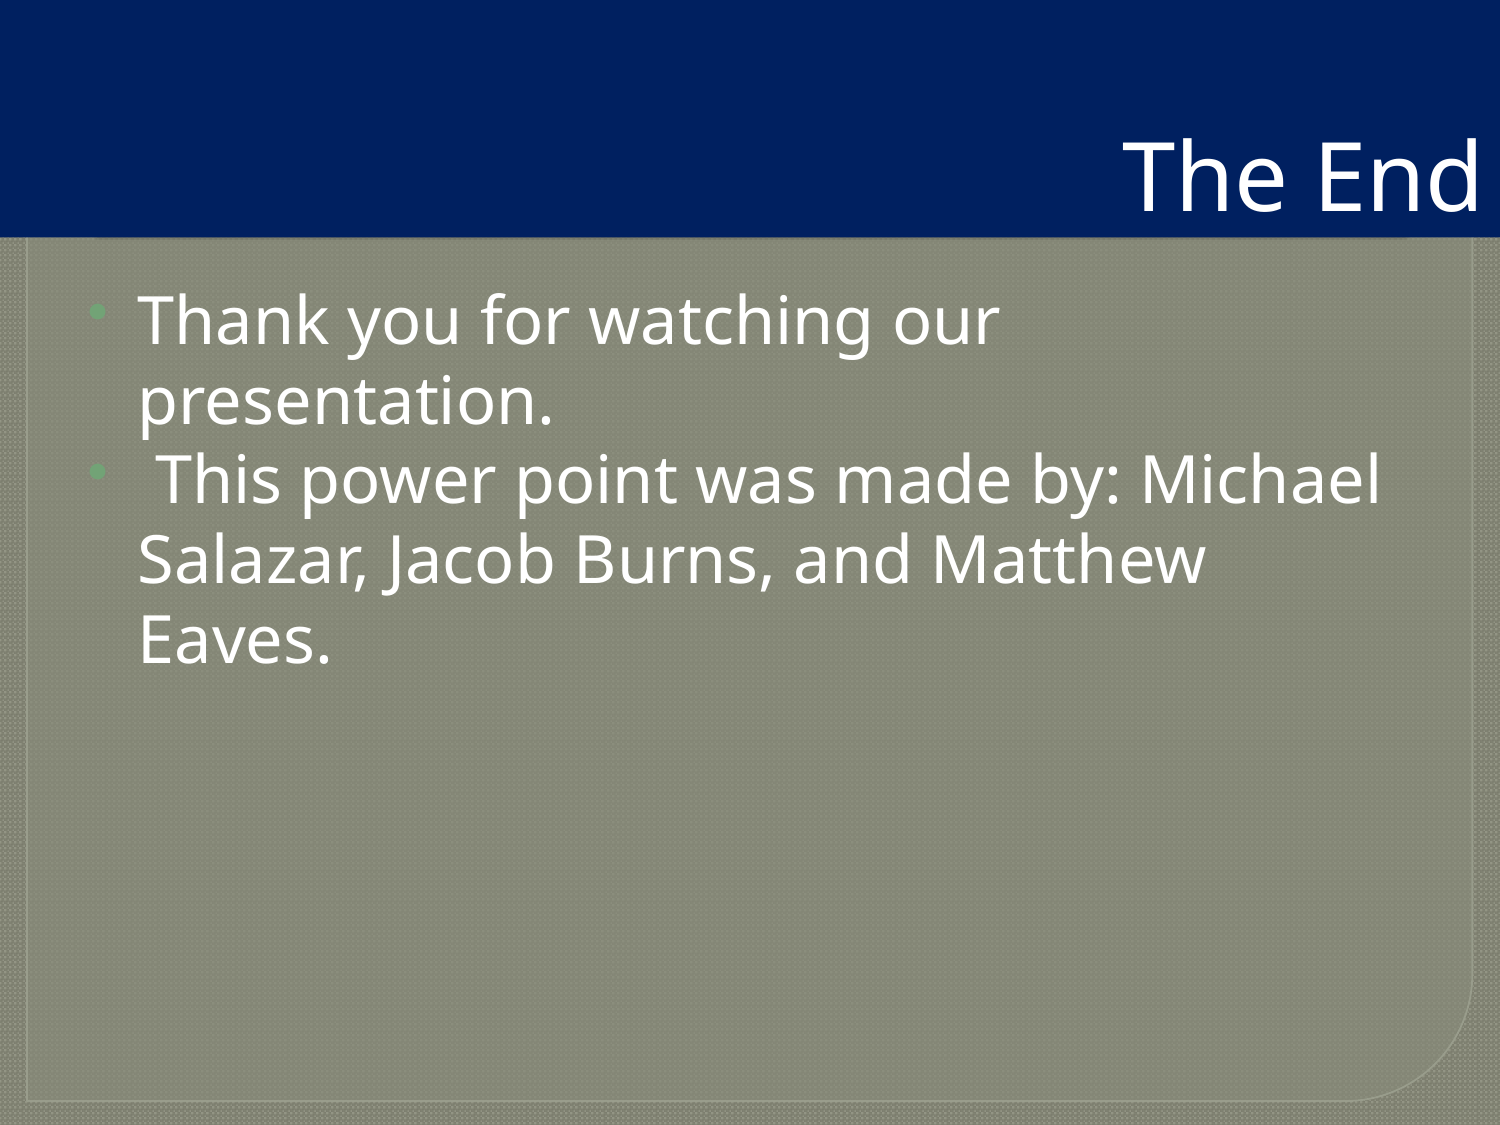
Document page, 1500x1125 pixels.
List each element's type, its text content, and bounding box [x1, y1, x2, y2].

list Thank you for watching our presentation. This power point was made by: Michael Salazar, Jacob Burns, and Matthew Eaves. [75, 270, 1425, 1013]
title The End [0, 0, 1500, 238]
